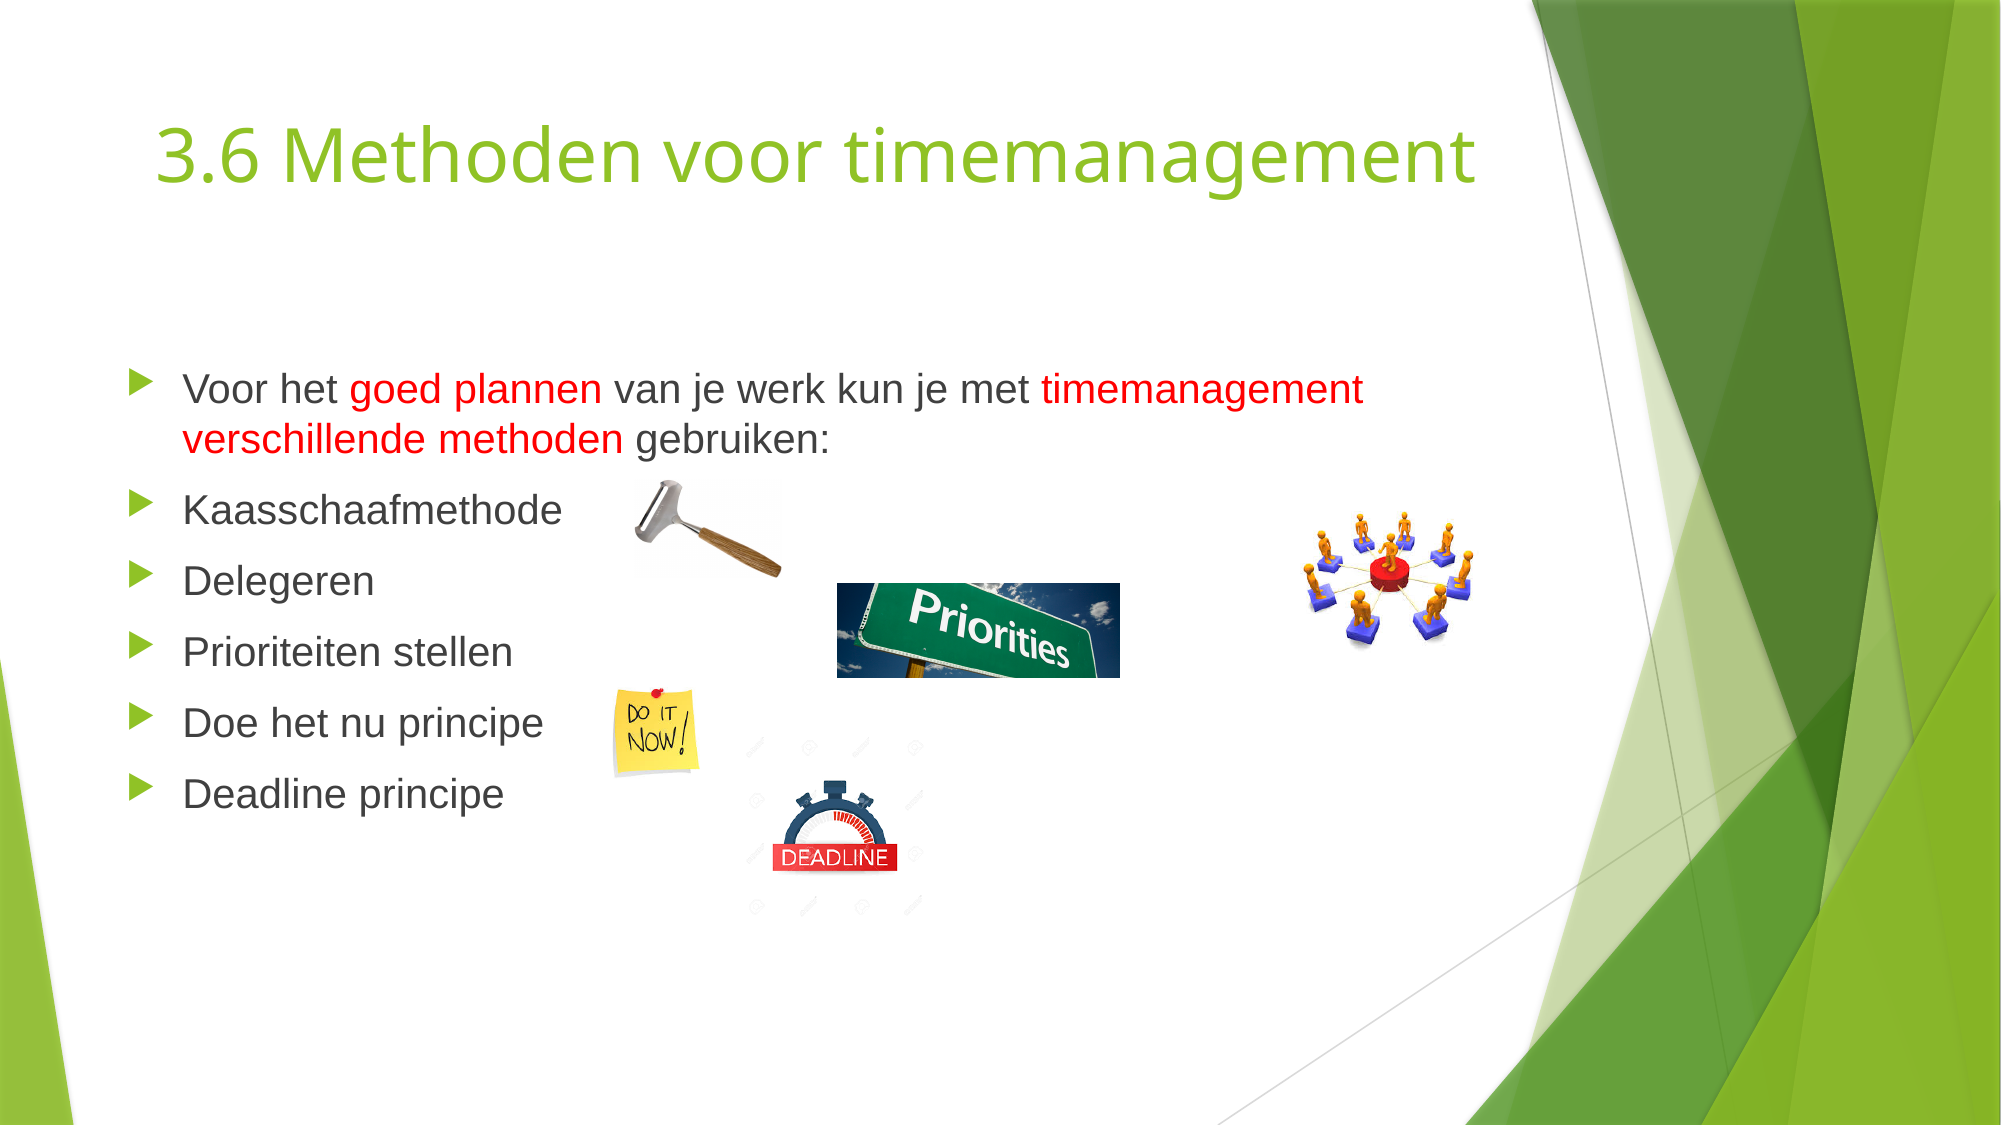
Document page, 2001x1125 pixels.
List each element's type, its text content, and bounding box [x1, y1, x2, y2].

title 3.6 Methoden voor timemanagement [111, 99, 1522, 317]
picture [740, 732, 929, 920]
picture [633, 478, 783, 579]
picture [1286, 498, 1492, 658]
list Voor het goed plannen van je werk kun je met timemanagement verschillende methoden gebruiken: Kaasschaafmethode Delegeren Prioriteiten stellen Doe het nu principe Deadline principe [111, 354, 1522, 992]
picture [589, 668, 719, 798]
picture [836, 582, 1121, 678]
